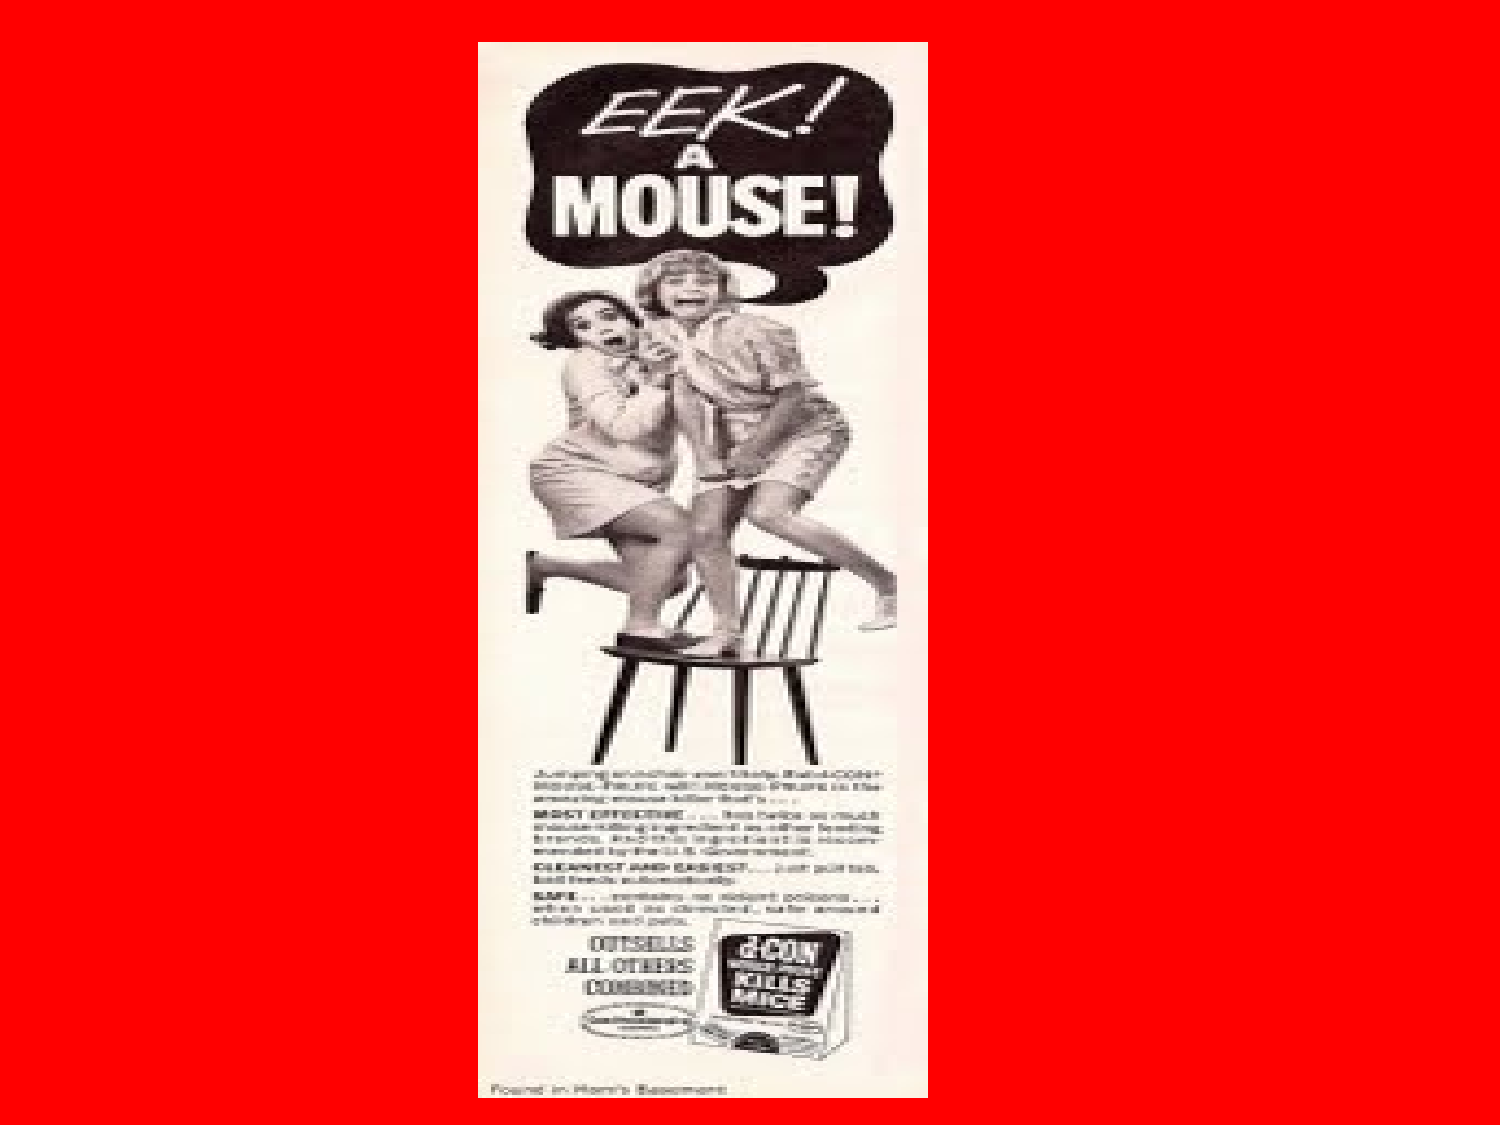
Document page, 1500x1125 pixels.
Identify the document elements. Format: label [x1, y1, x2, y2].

list [478, 42, 928, 1098]
